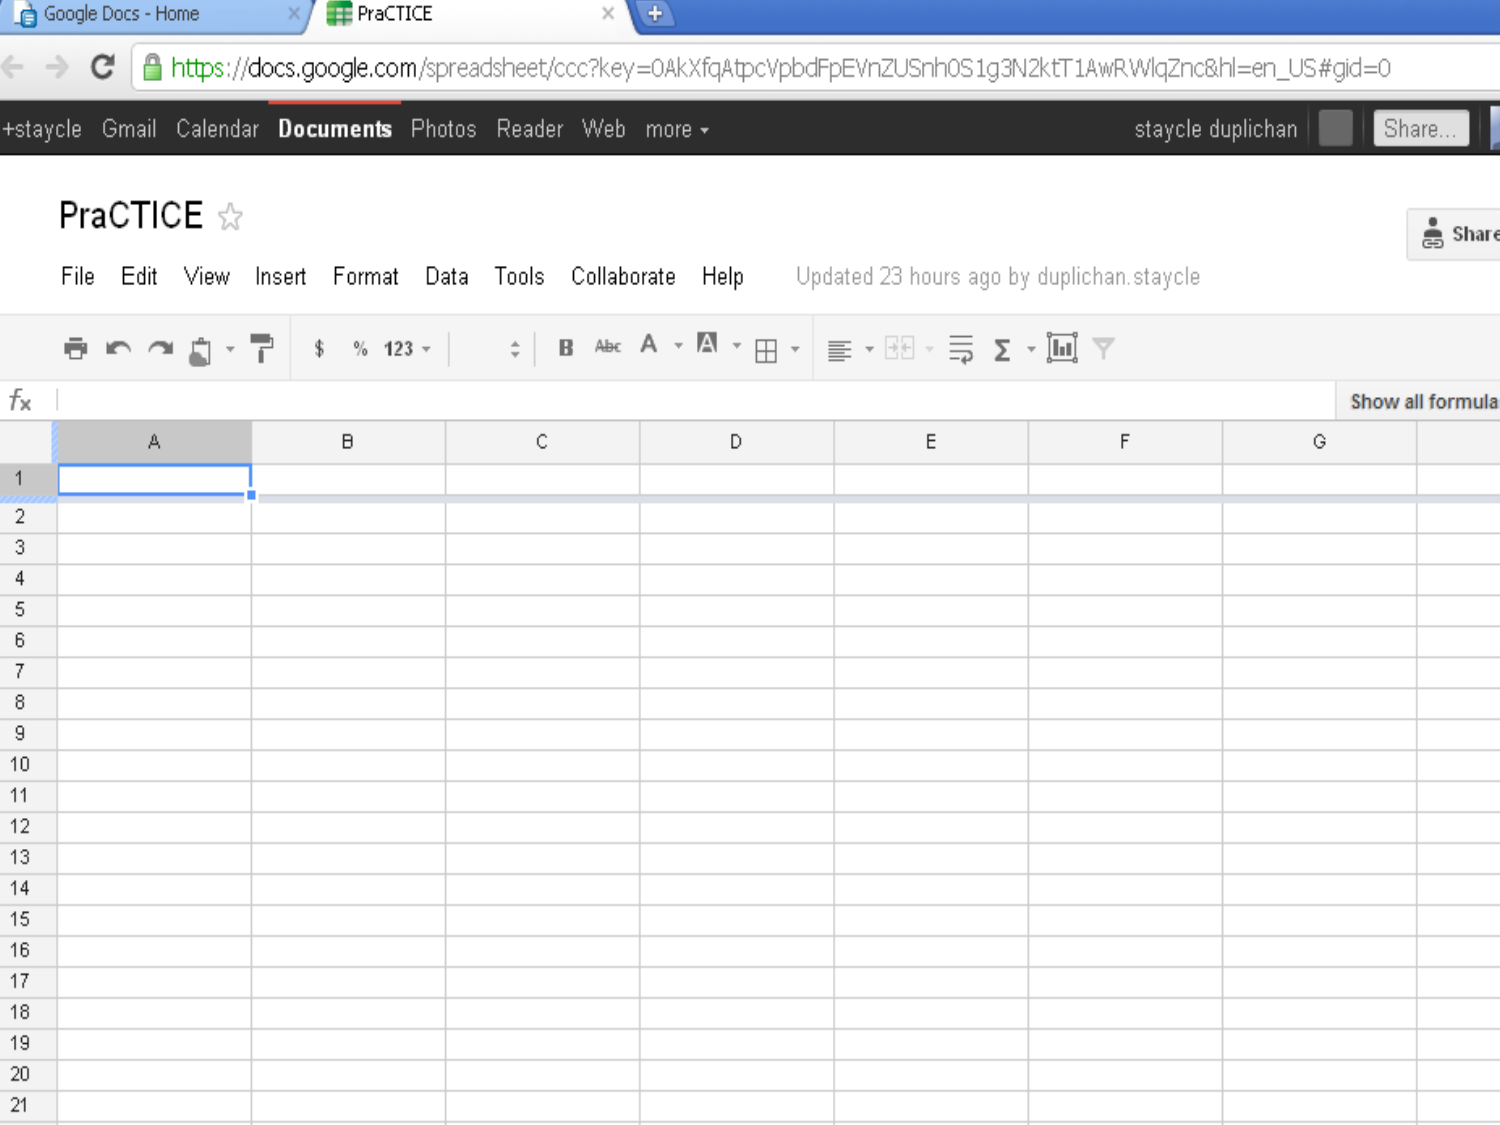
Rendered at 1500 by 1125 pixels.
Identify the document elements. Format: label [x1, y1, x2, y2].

list [0, 0, 1500, 1125]
